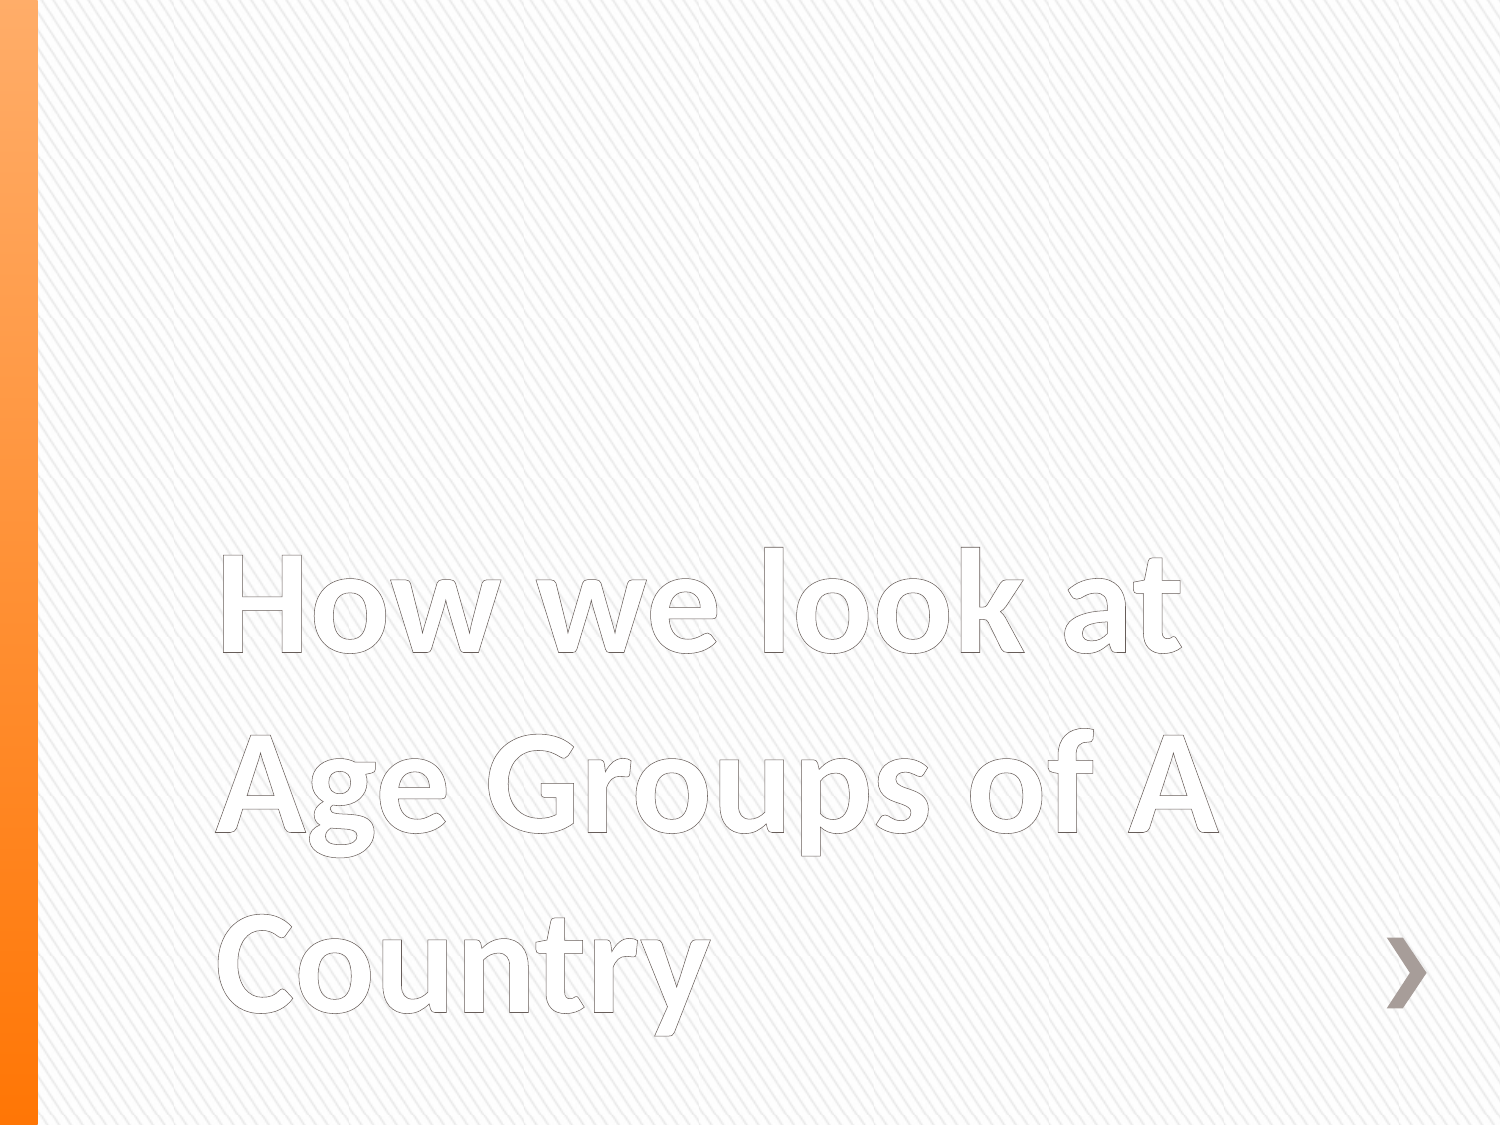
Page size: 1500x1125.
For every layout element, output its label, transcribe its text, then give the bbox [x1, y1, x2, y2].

title How we look at Age Groups of A Country [200, 862, 1388, 1050]
